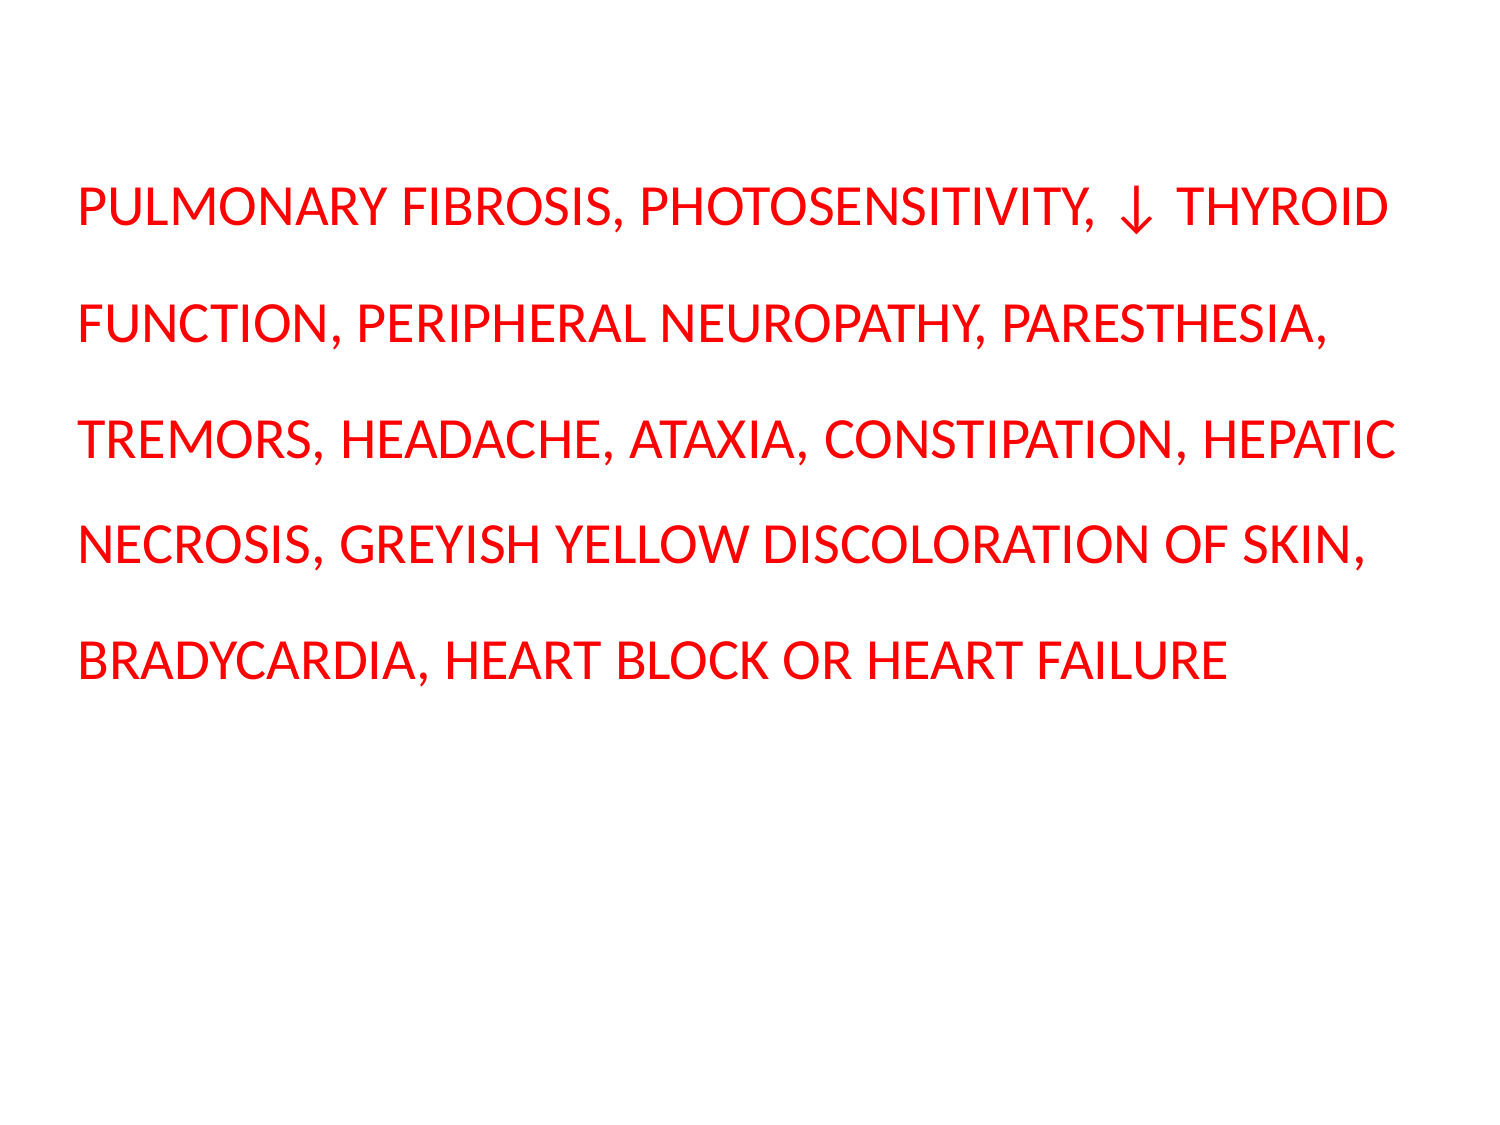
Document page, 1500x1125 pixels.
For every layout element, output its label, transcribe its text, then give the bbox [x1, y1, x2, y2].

list PULMONARY FIBROSIS, PHOTOSENSITIVITY, ↓ THYROID FUNCTION, PERIPHERAL NEUROPATHY, PARESTHESIA, TREMORS, HEADACHE, ATAXIA, CONSTIPATION, HEPATIC NECROSIS, GREYISH YELLOW DISCOLORATION OF SKIN, BRADYCARDIA, HEART BLOCK OR HEART FAILURE [62, 125, 1413, 918]
